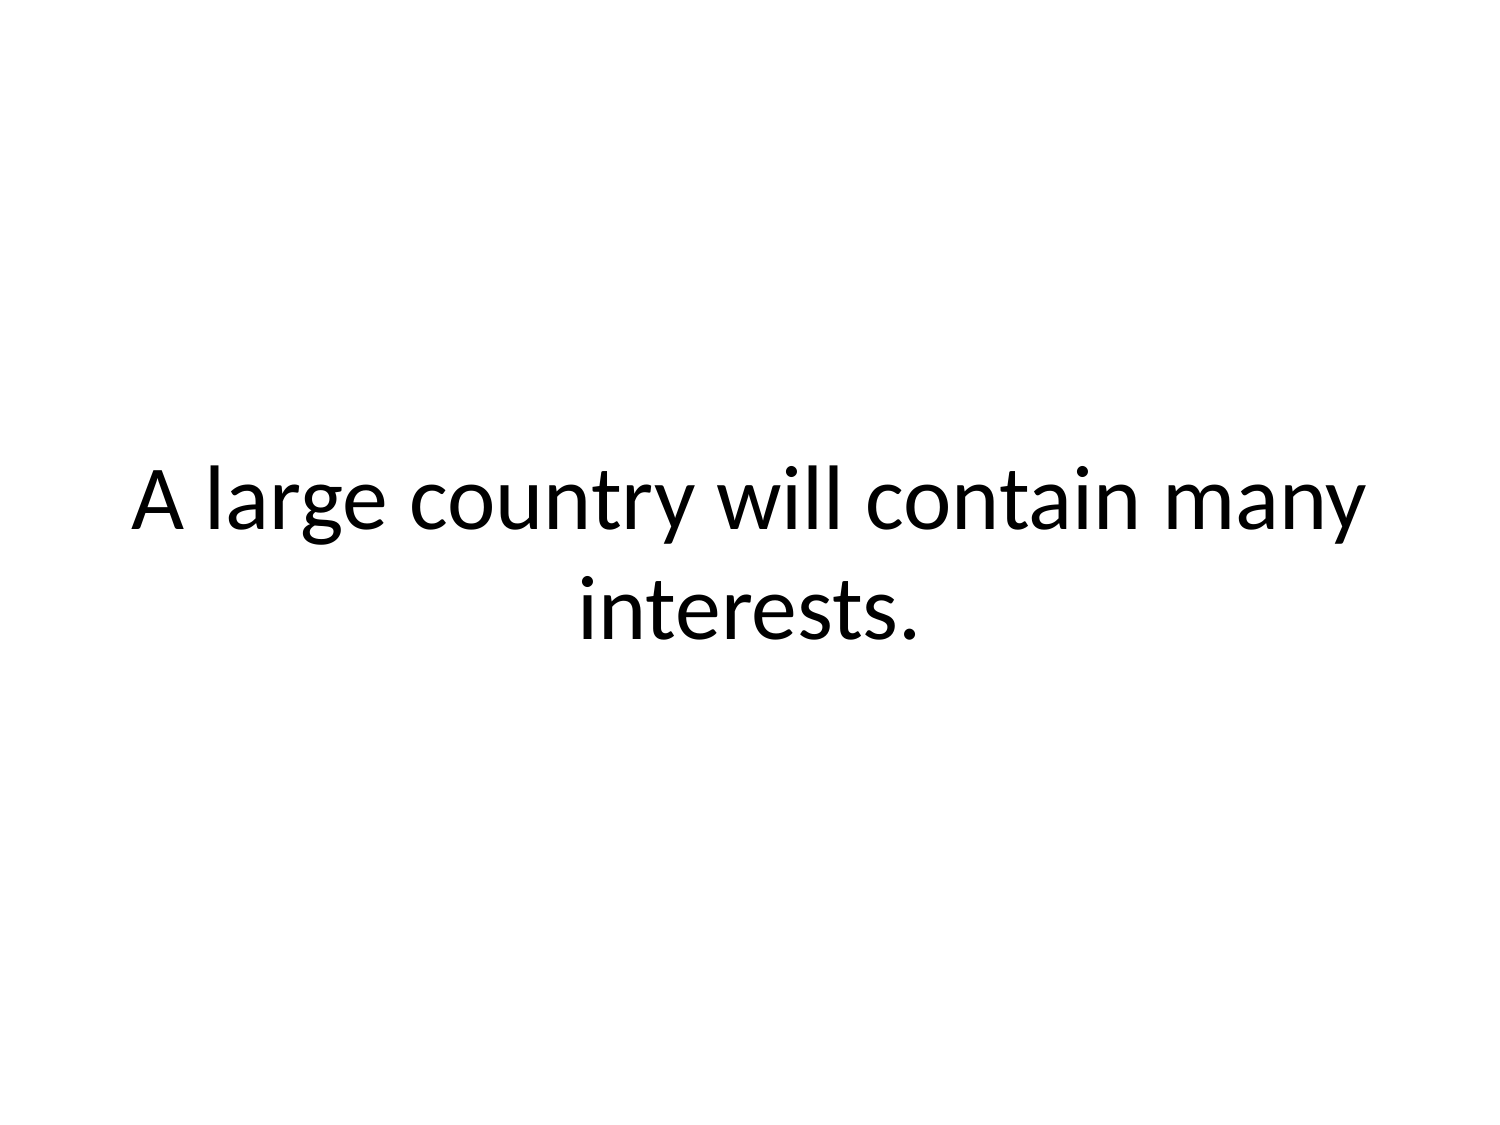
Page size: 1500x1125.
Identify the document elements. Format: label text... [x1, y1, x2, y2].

title A large country will contain many interests. [74, 44, 1426, 1051]
